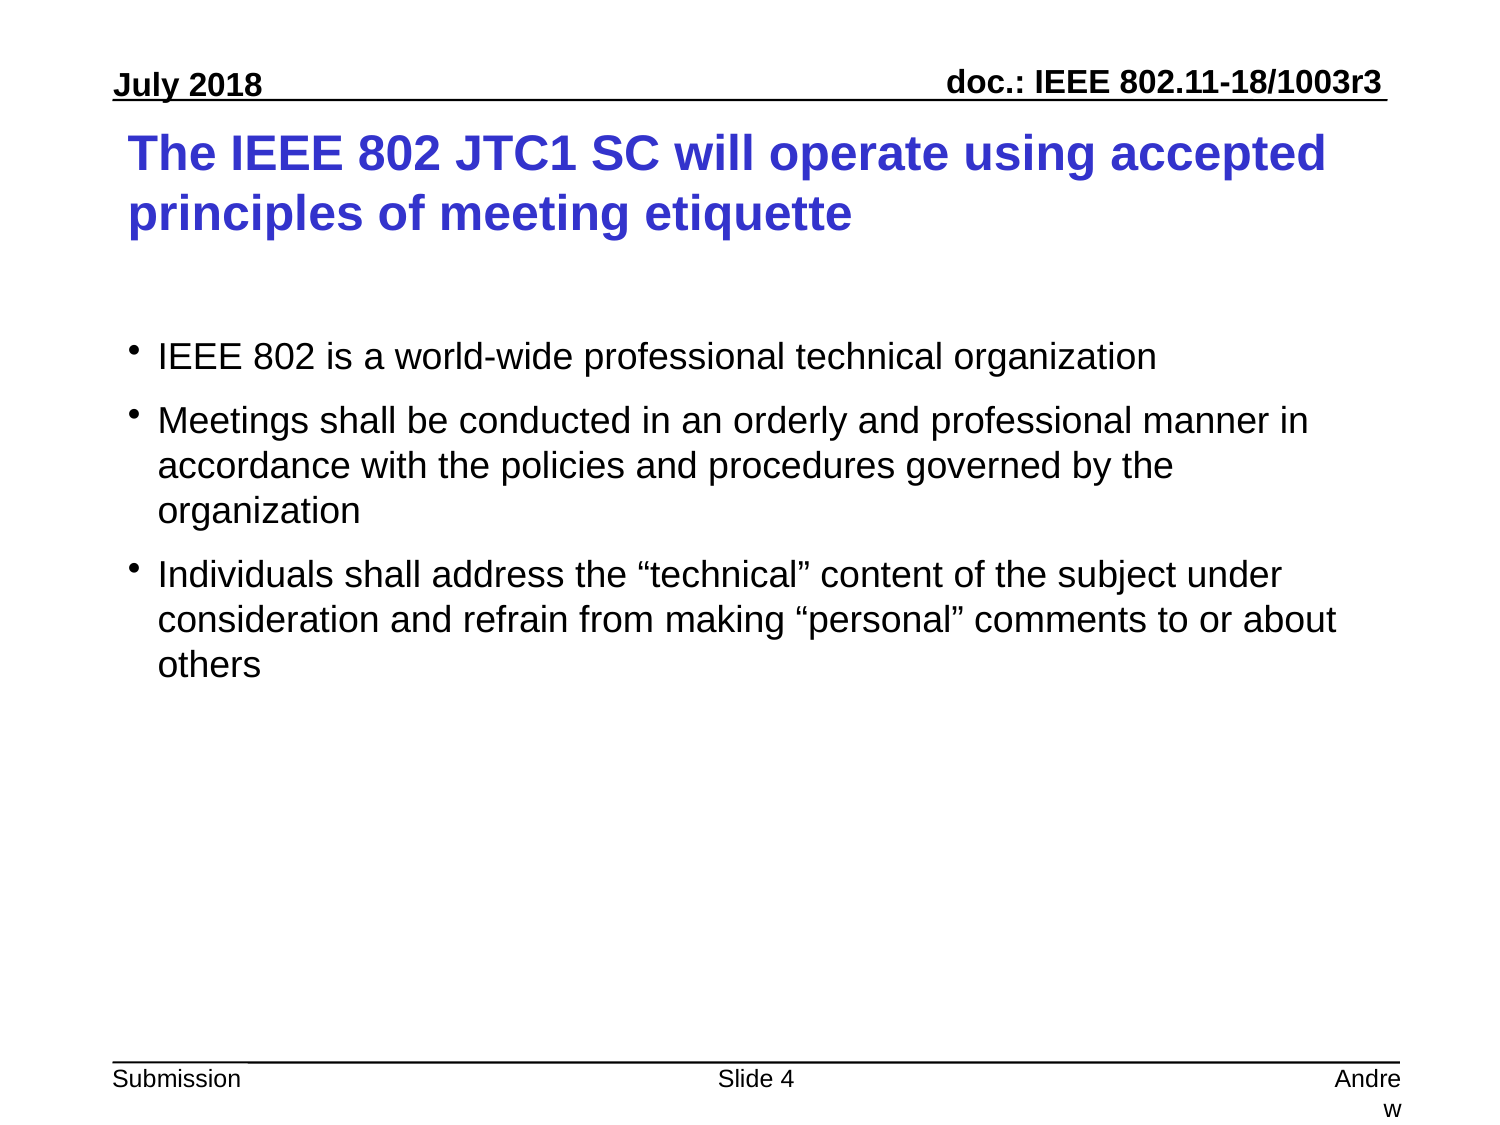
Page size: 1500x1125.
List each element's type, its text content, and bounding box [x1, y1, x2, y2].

slide_number Slide 4 [709, 1061, 803, 1093]
list IEEE 802 is a world-wide professional technical organization Meetings shall be conducted in an orderly and professional manner in accordance with the policies and procedures governed by the organization Individuals shall address the “technical” content of the subject under consideration and refrain from making “personal” comments to or about others [112, 324, 1388, 1000]
title The IEEE 802 JTC1 SC will operate using accepted principles of meeting etiquette [112, 112, 1388, 288]
footer Andrew Myles, Cisco [1320, 1061, 1402, 1093]
